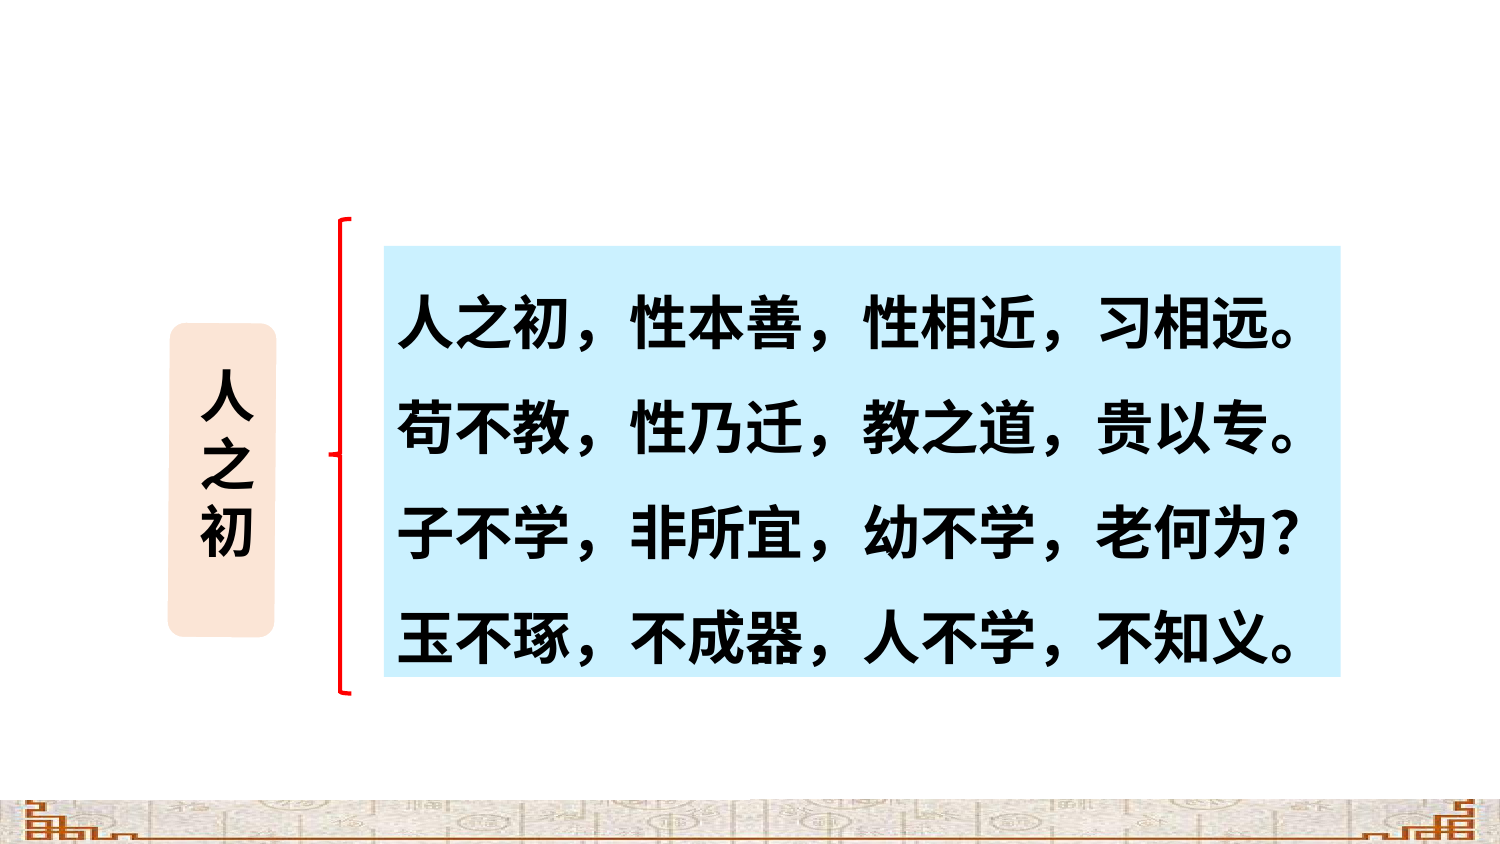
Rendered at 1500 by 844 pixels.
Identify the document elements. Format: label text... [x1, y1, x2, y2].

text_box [165, 319, 279, 641]
text_box 人之初，性本善，性相近，习相远。 苟不教，性乃迁，教之道，贵以专。 子不学，非所宜，幼不学，老何为？ 玉不琢，不成器，人不学，不知义。 [383, 245, 1341, 677]
text_box [328, 218, 352, 695]
picture [0, 799, 1500, 844]
